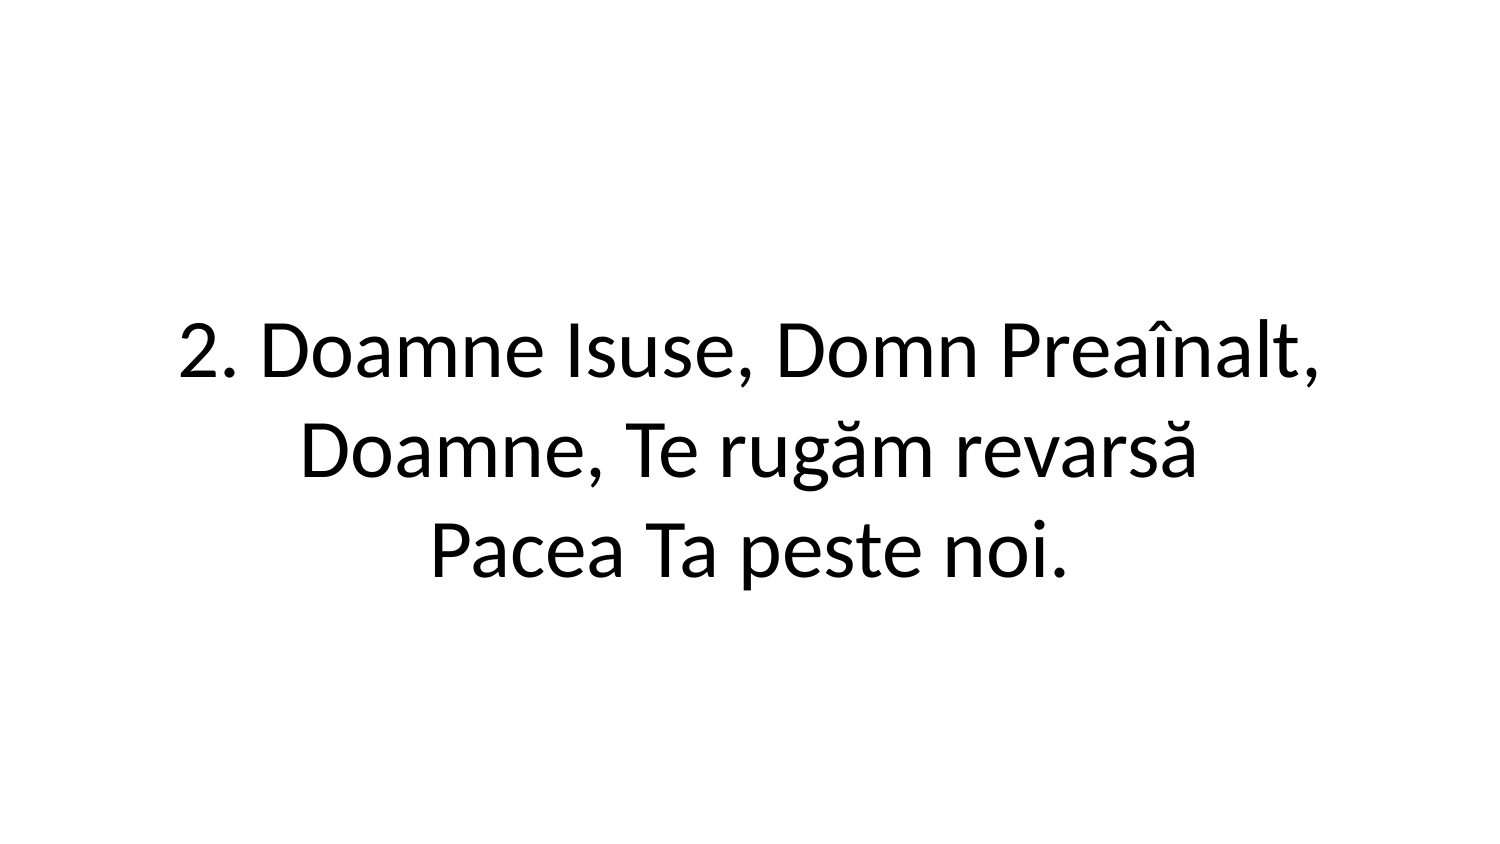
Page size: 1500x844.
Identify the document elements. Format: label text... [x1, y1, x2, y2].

text_box 2. Doamne Isuse, Domn Preaînalt, Doamne, Te rugăm revarsă Pacea Ta peste noi. [162, 242, 1338, 602]
